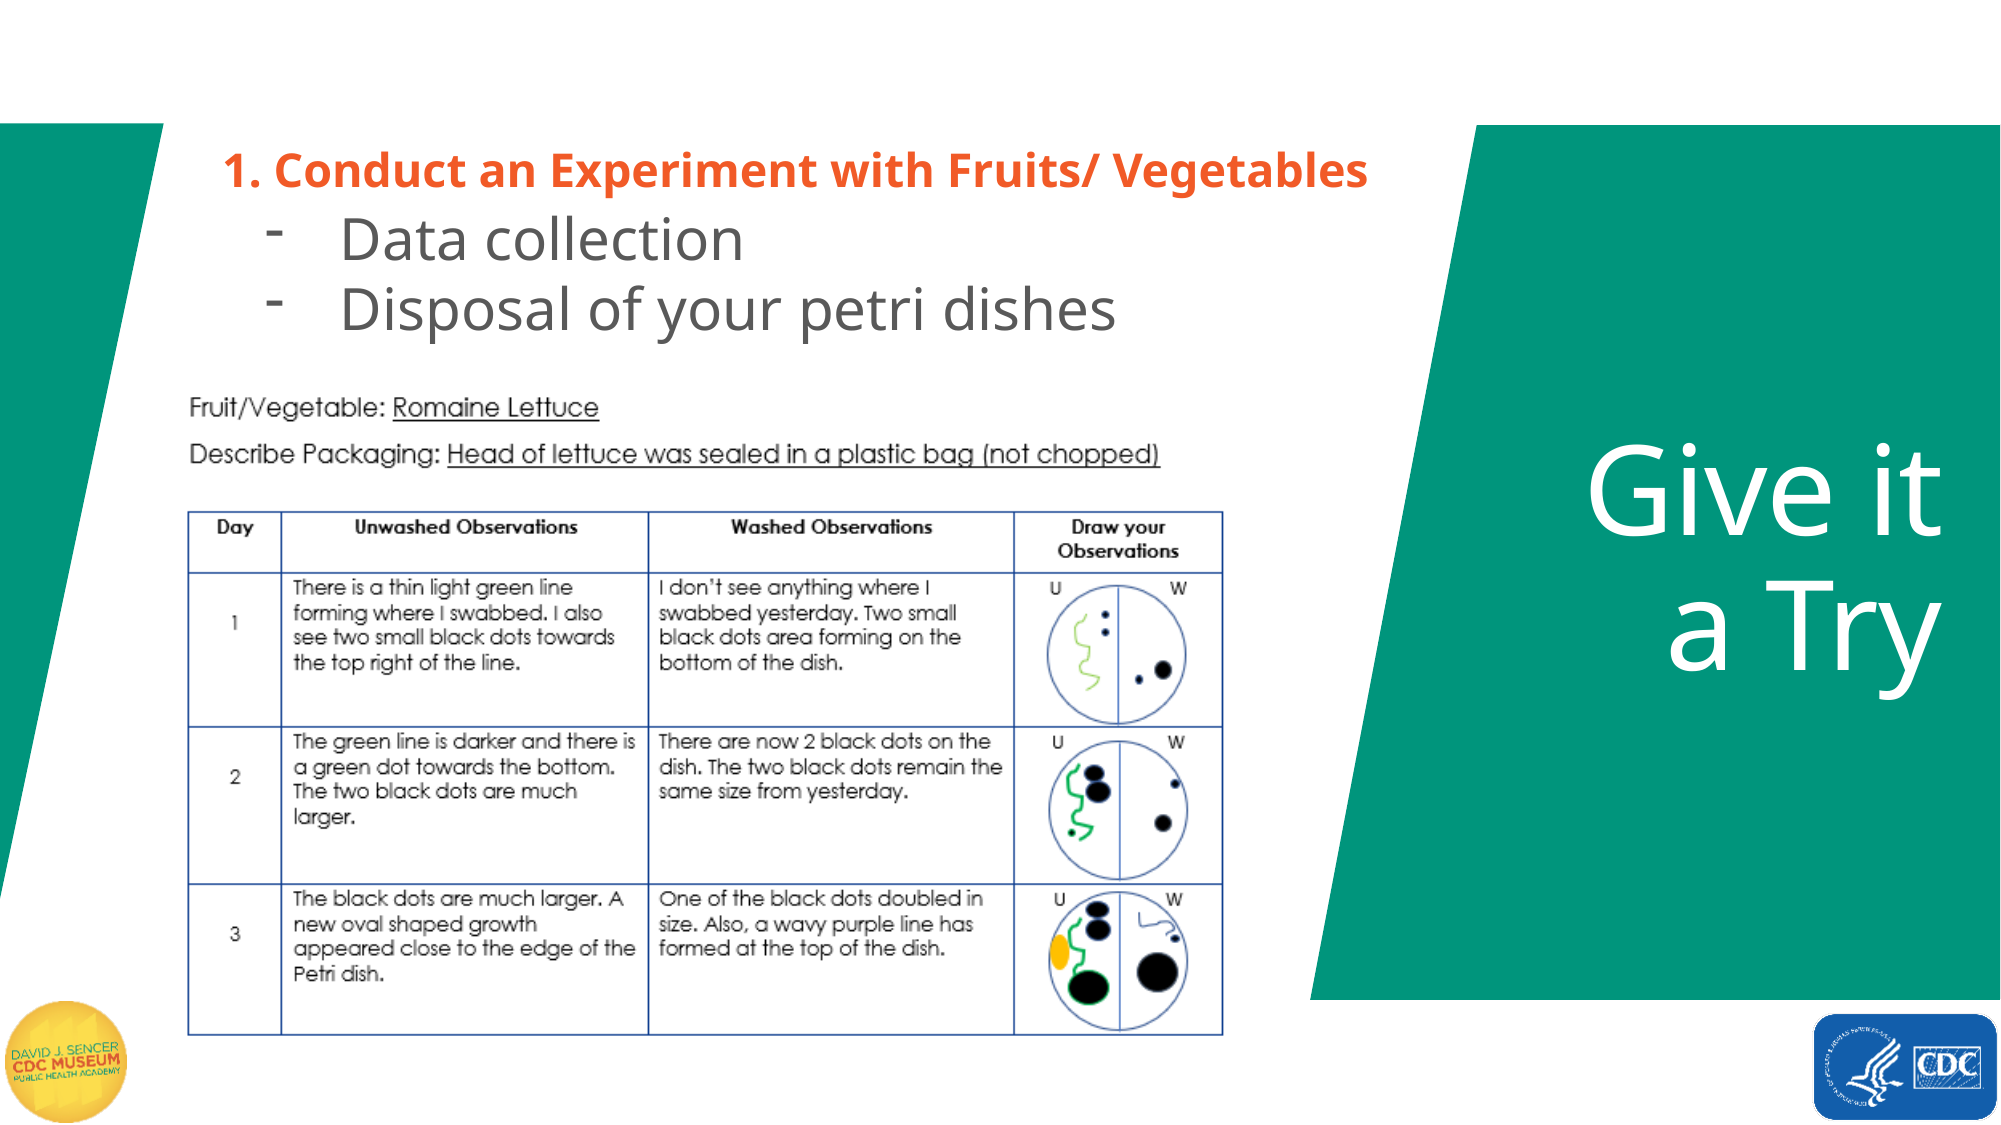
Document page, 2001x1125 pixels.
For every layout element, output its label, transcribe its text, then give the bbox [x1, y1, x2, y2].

list 1. Conduct an Experiment with Fruits/ Vegetables [206, 123, 1582, 221]
text_box [1309, 124, 2000, 1001]
picture [182, 388, 1230, 1044]
text_box Data collection Disposal of your petri dishes [250, 194, 1311, 350]
text_box [0, 0, 2000, 1125]
picture [1801, 1006, 2000, 1125]
title Give it a Try [1473, 306, 1957, 819]
picture [4, 1001, 127, 1123]
text_box [0, 122, 165, 902]
